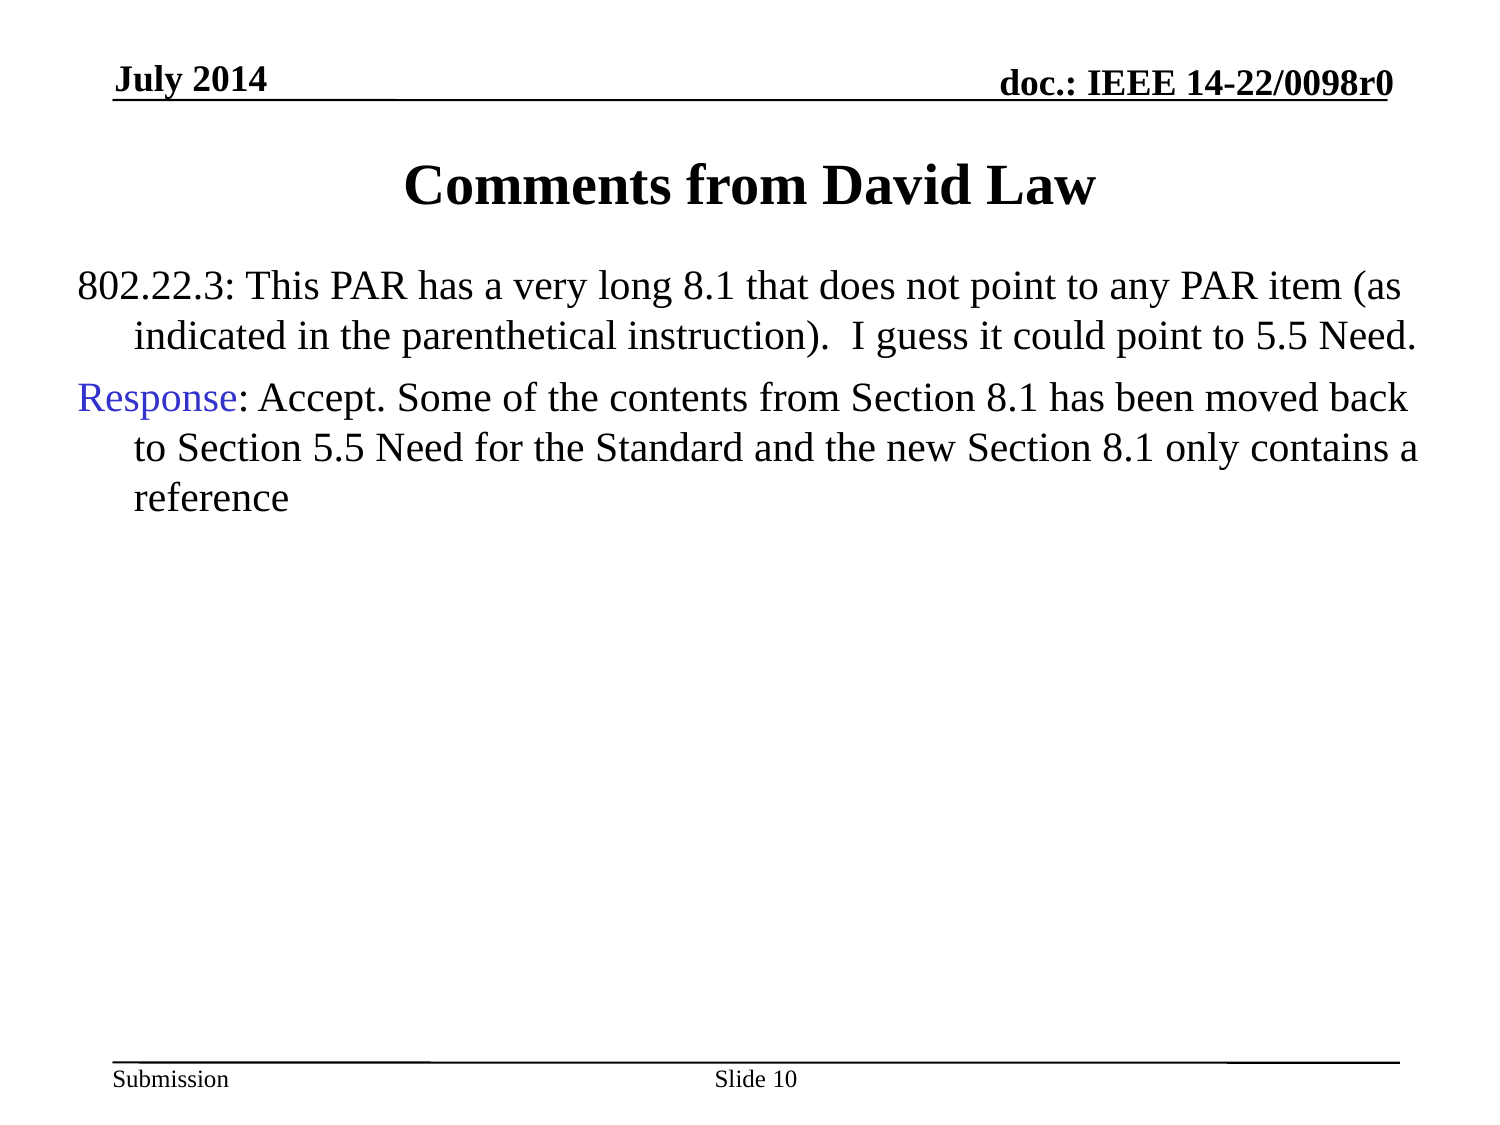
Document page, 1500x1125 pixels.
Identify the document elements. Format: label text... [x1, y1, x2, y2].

slide_number Slide 10 [712, 1061, 800, 1123]
title Comments from David Law [112, 112, 1388, 249]
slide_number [114, 54, 423, 100]
list 802.22.3: This PAR has a very long 8.1 that does not point to any PAR item (as indicated in the parenthetical instruction). I guess it could point to 5.5 Need. Response: Accept. Some of the contents from Section 8.1 has been moved back to Section 5.5 Need for the Standard and the new Section 8.1 only contains a reference [62, 249, 1463, 988]
